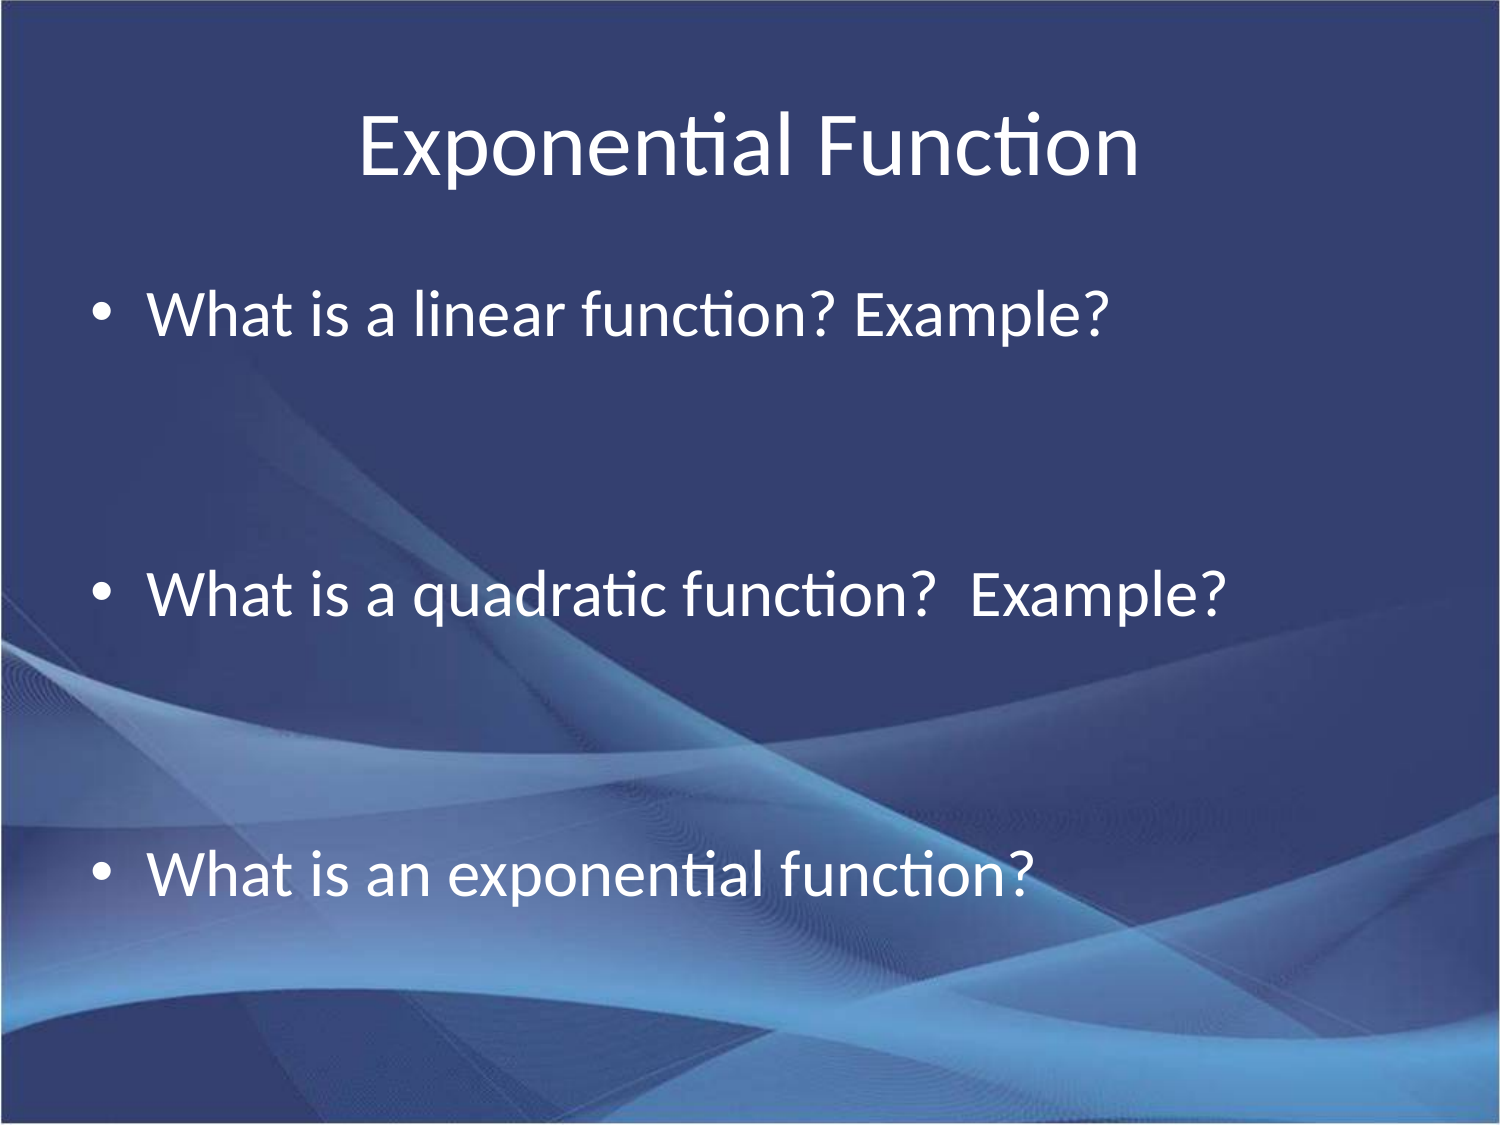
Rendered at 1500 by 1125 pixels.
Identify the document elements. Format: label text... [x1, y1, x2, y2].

picture [0, 0, 1500, 1125]
list What is a linear function? Example? What is a quadratic function? Example? What is an exponential function? [75, 262, 1425, 1005]
title Exponential Function [75, 45, 1425, 233]
